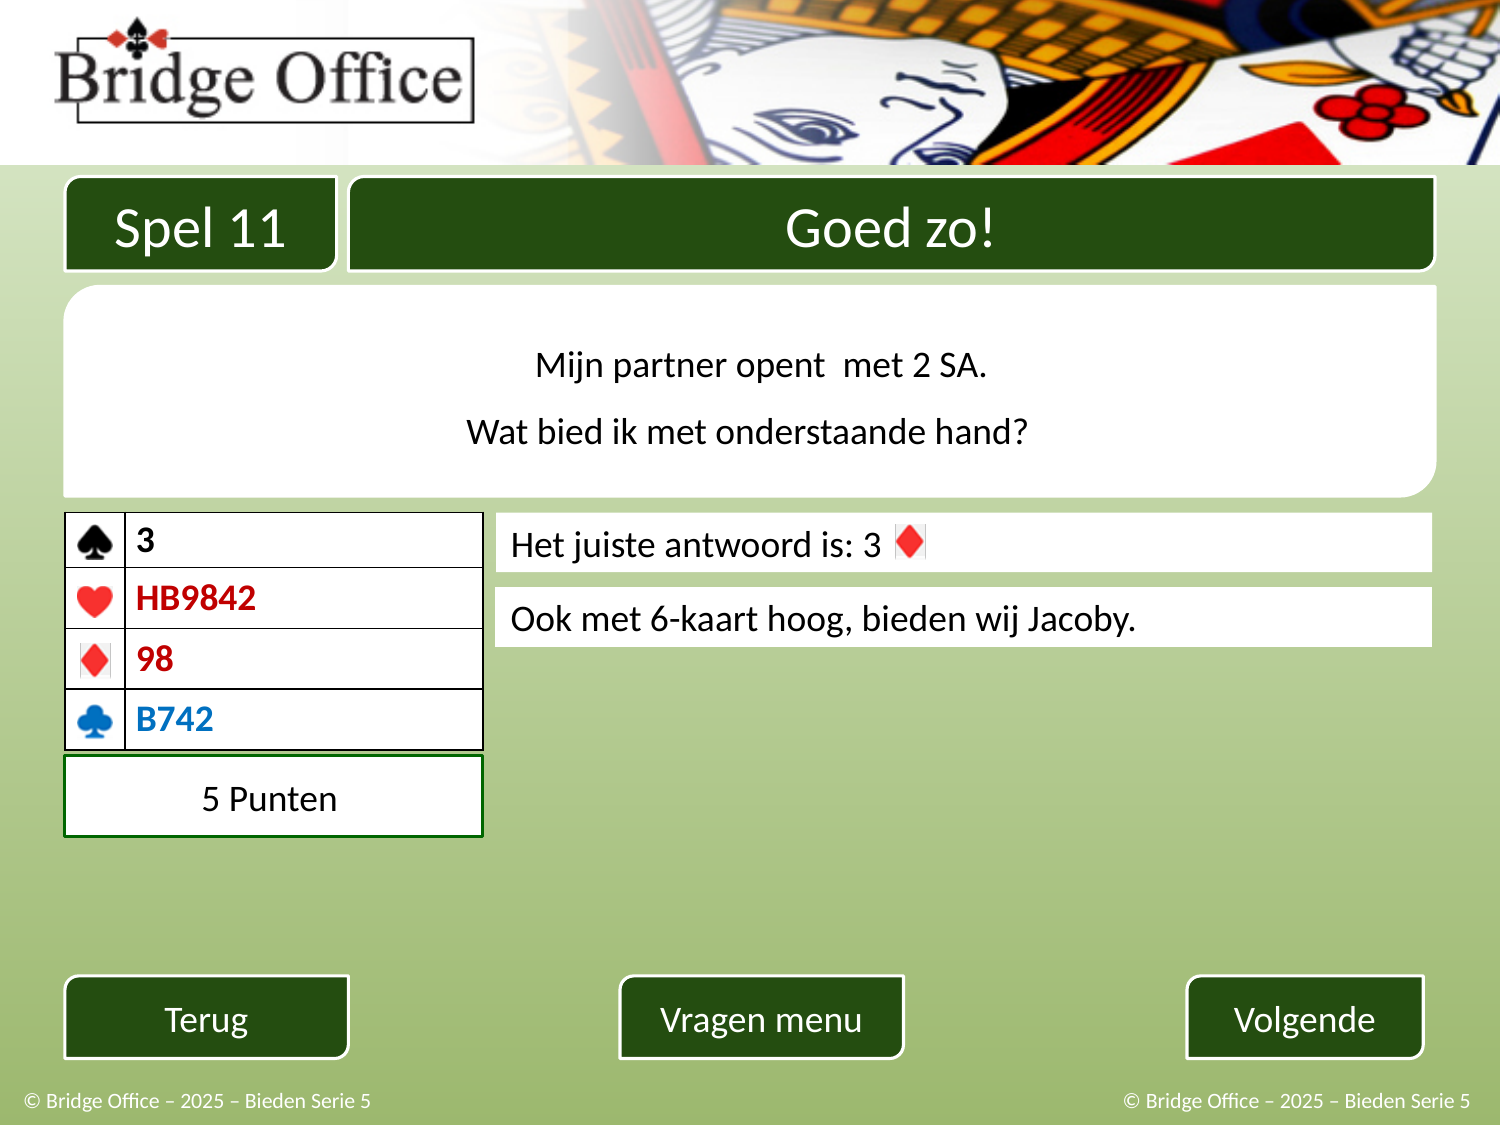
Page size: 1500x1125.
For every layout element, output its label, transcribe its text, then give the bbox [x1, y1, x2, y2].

text_box Terug [63, 974, 350, 1061]
text_box © Bridge Office – 2025 – Bieden Serie 5 [8, 1079, 393, 1121]
table_header [66, 513, 124, 567]
text_box Mijn partner opent met 2 SA. [508, 332, 1015, 393]
text_box [63, 284, 1437, 498]
table_cell [66, 629, 124, 688]
table_cell [66, 690, 124, 749]
picture [77, 585, 114, 618]
text_box Volgende [1185, 974, 1425, 1061]
picture [0, 0, 1500, 166]
text_box Wat bied ik met onderstaande hand? [451, 399, 1072, 460]
text_box Spel 11 [63, 179, 339, 273]
table_cell [66, 568, 124, 628]
text_box Goed zo! [346, 179, 1437, 273]
text_box Vragen menu [618, 974, 906, 1061]
text_box Het juiste antwoord is: 3 [496, 512, 1433, 573]
picture [77, 524, 114, 561]
picture [77, 643, 114, 679]
picture [892, 524, 928, 561]
table_header 3 [126, 513, 482, 567]
text_box © Bridge Office – 2025 – Bieden Serie 5 [1107, 1079, 1500, 1121]
table_cell B742 [126, 690, 482, 749]
picture [77, 703, 114, 740]
text_box 5 Punten [63, 754, 484, 838]
table_cell HB9842 [126, 568, 482, 628]
text_box Ook met 6-kaart hoog, bieden wij Jacoby. [495, 587, 1432, 647]
table_cell 98 [126, 629, 482, 688]
